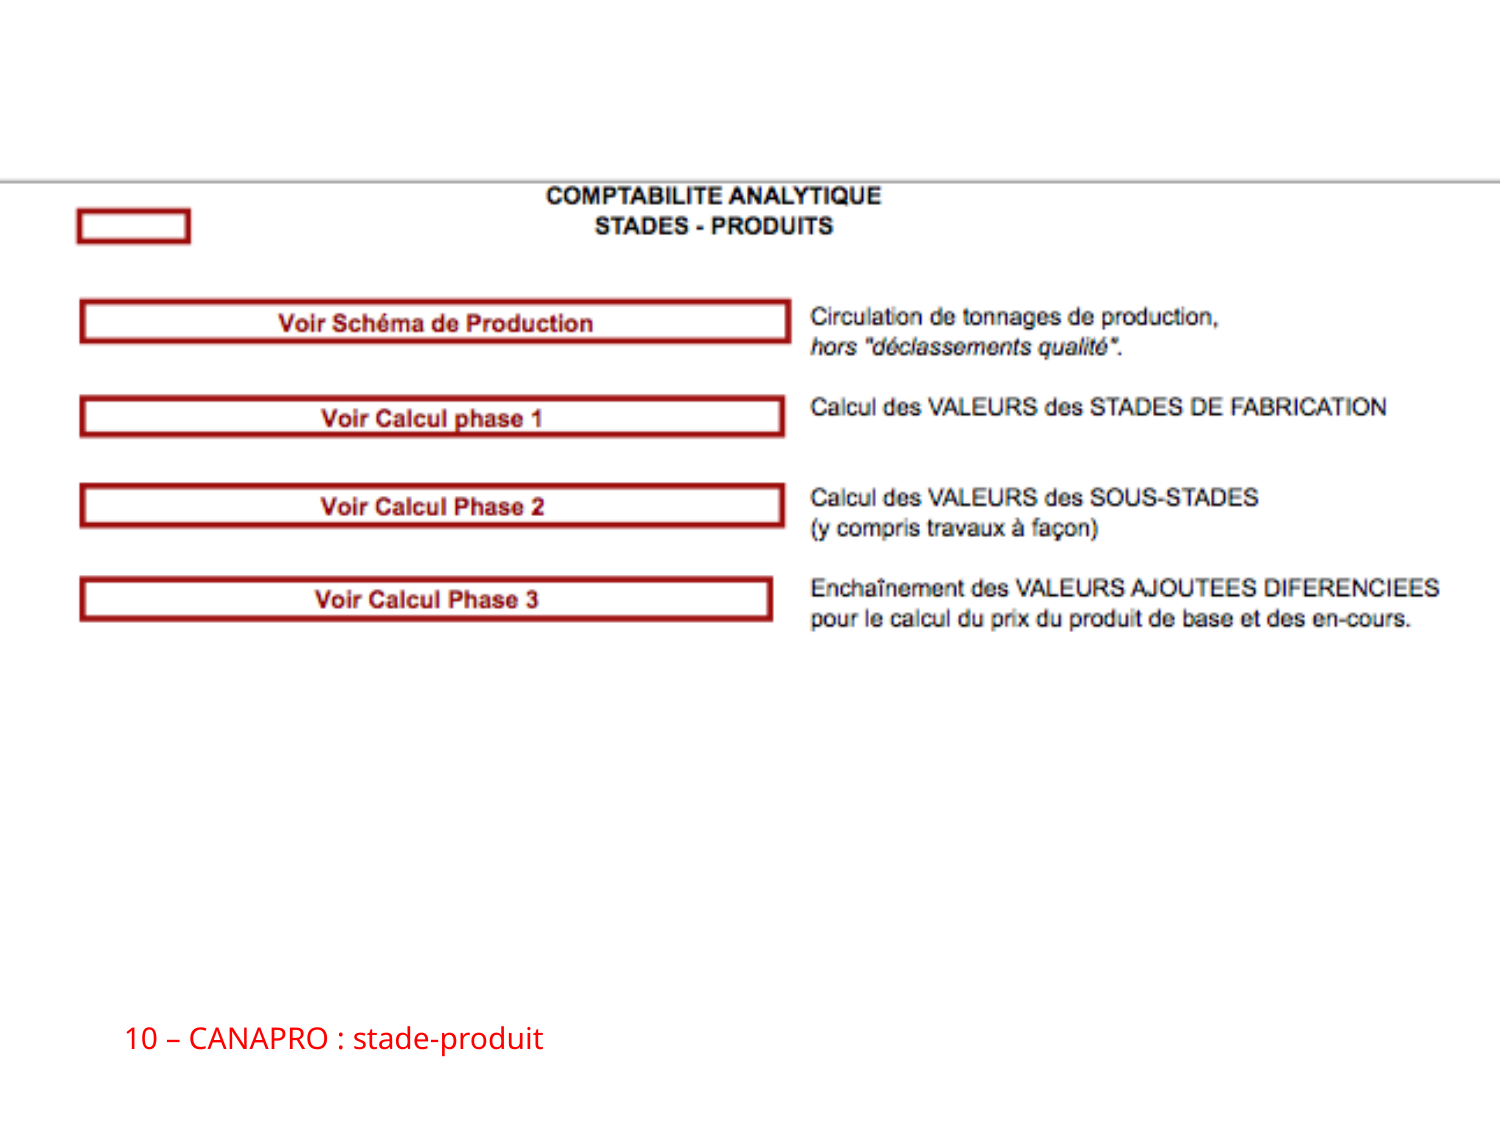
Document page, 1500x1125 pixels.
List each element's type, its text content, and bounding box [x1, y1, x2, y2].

picture [0, 176, 1500, 711]
subtitle 10 – CANAPRO : stade-produit [77, 1011, 591, 1085]
